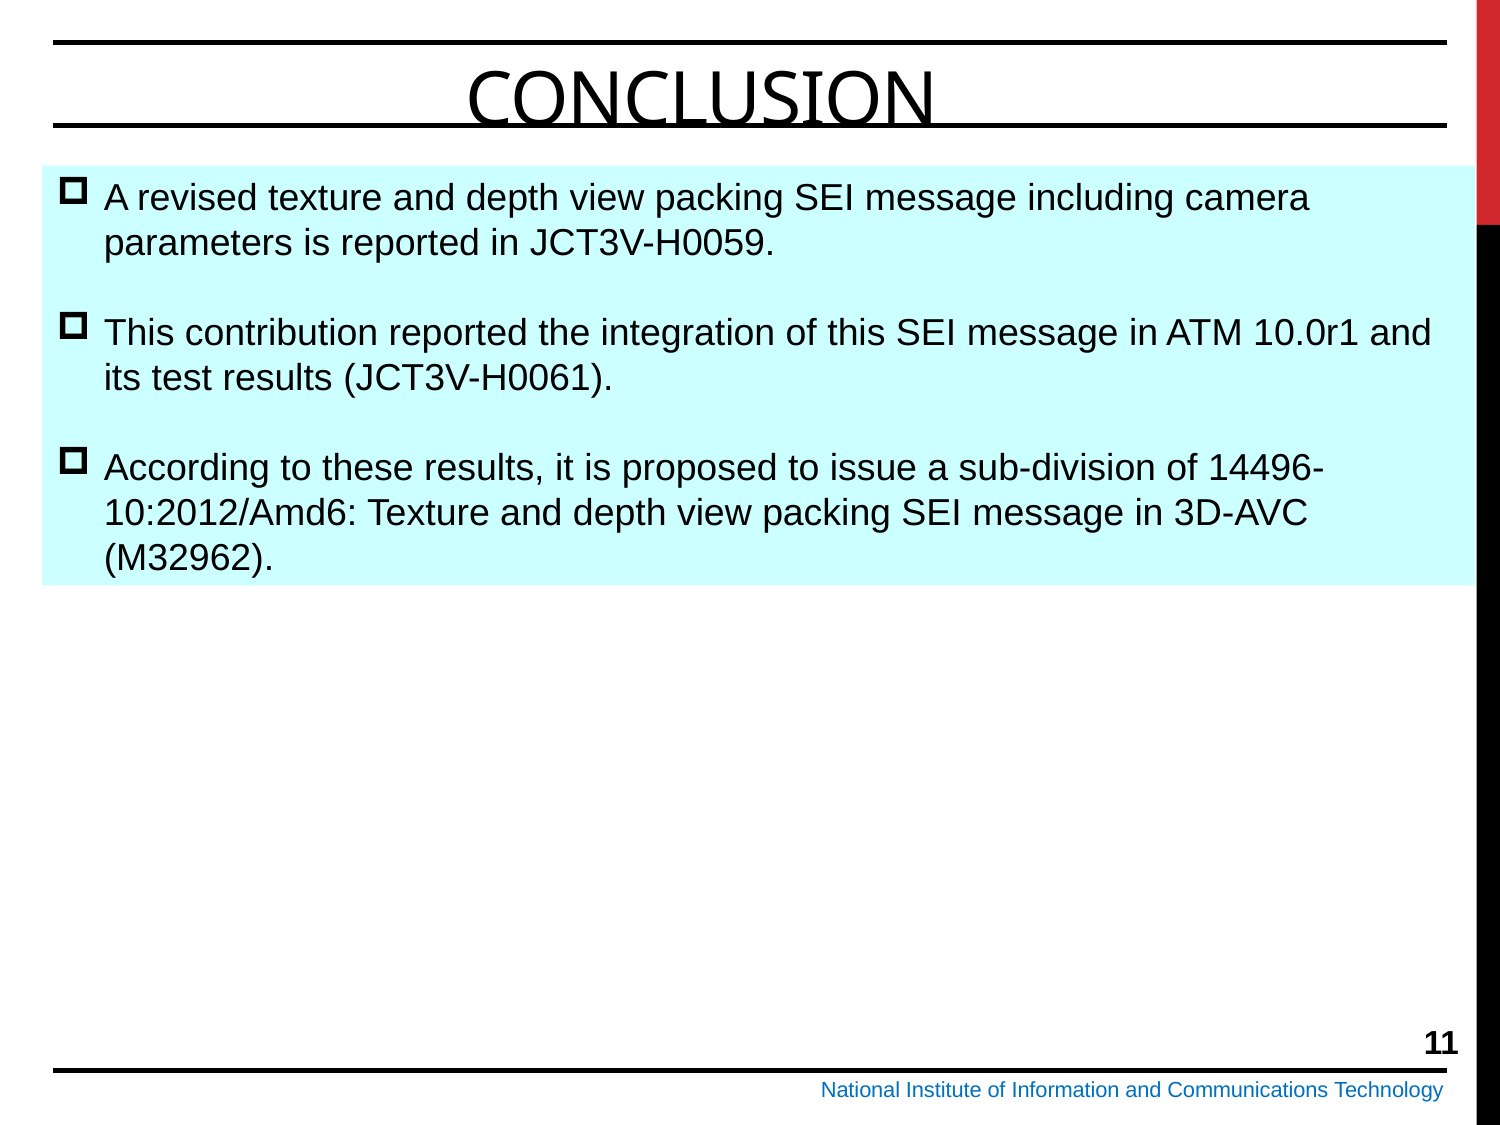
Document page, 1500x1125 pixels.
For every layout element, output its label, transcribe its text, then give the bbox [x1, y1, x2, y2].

text_box Conclusion [64, 42, 1340, 149]
text_box A revised texture and depth view packing SEI message including camera parameters is reported in JCT3V-H0059. This contribution reported the integration of this SEI message in ATM 10.0r1 and its test results (JCT3V-H0061). According to these results, it is proposed to issue a sub-division of 14496-10:2012/Amd6: Texture and depth view packing SEI message in 3D-AVC (M32962). [42, 165, 1475, 586]
slide_number 11 [1393, 1011, 1474, 1072]
